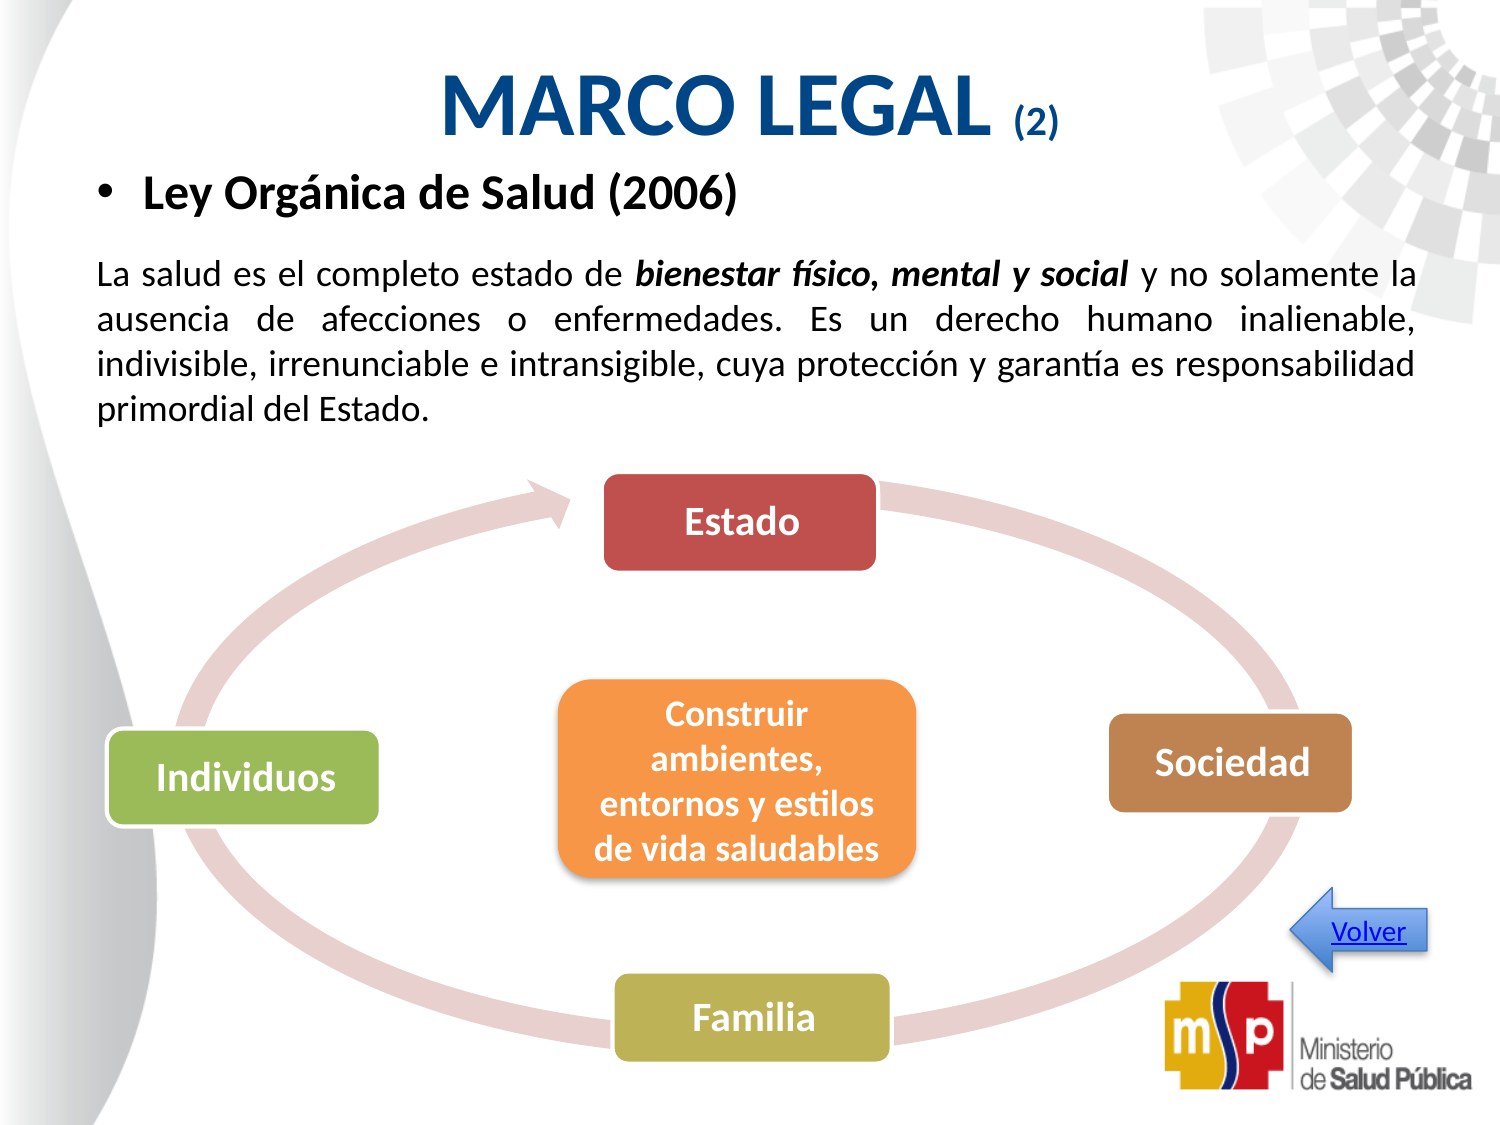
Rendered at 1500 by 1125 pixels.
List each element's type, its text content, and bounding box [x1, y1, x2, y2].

title MARCO LEGAL (2) [74, 44, 1426, 153]
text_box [41, 418, 1426, 1064]
picture [0, 0, 1500, 1125]
text_box Ley Orgánica de Salud (2006) La salud es el completo estado de bienestar físico, mental y social y no solamente la ausencia de afecciones o enfermedades. Es un derecho humano inalienable, indivisible, irrenunciable e intransigible, cuya protección y garantía es responsabilidad primordial del Estado. [81, 152, 1432, 503]
